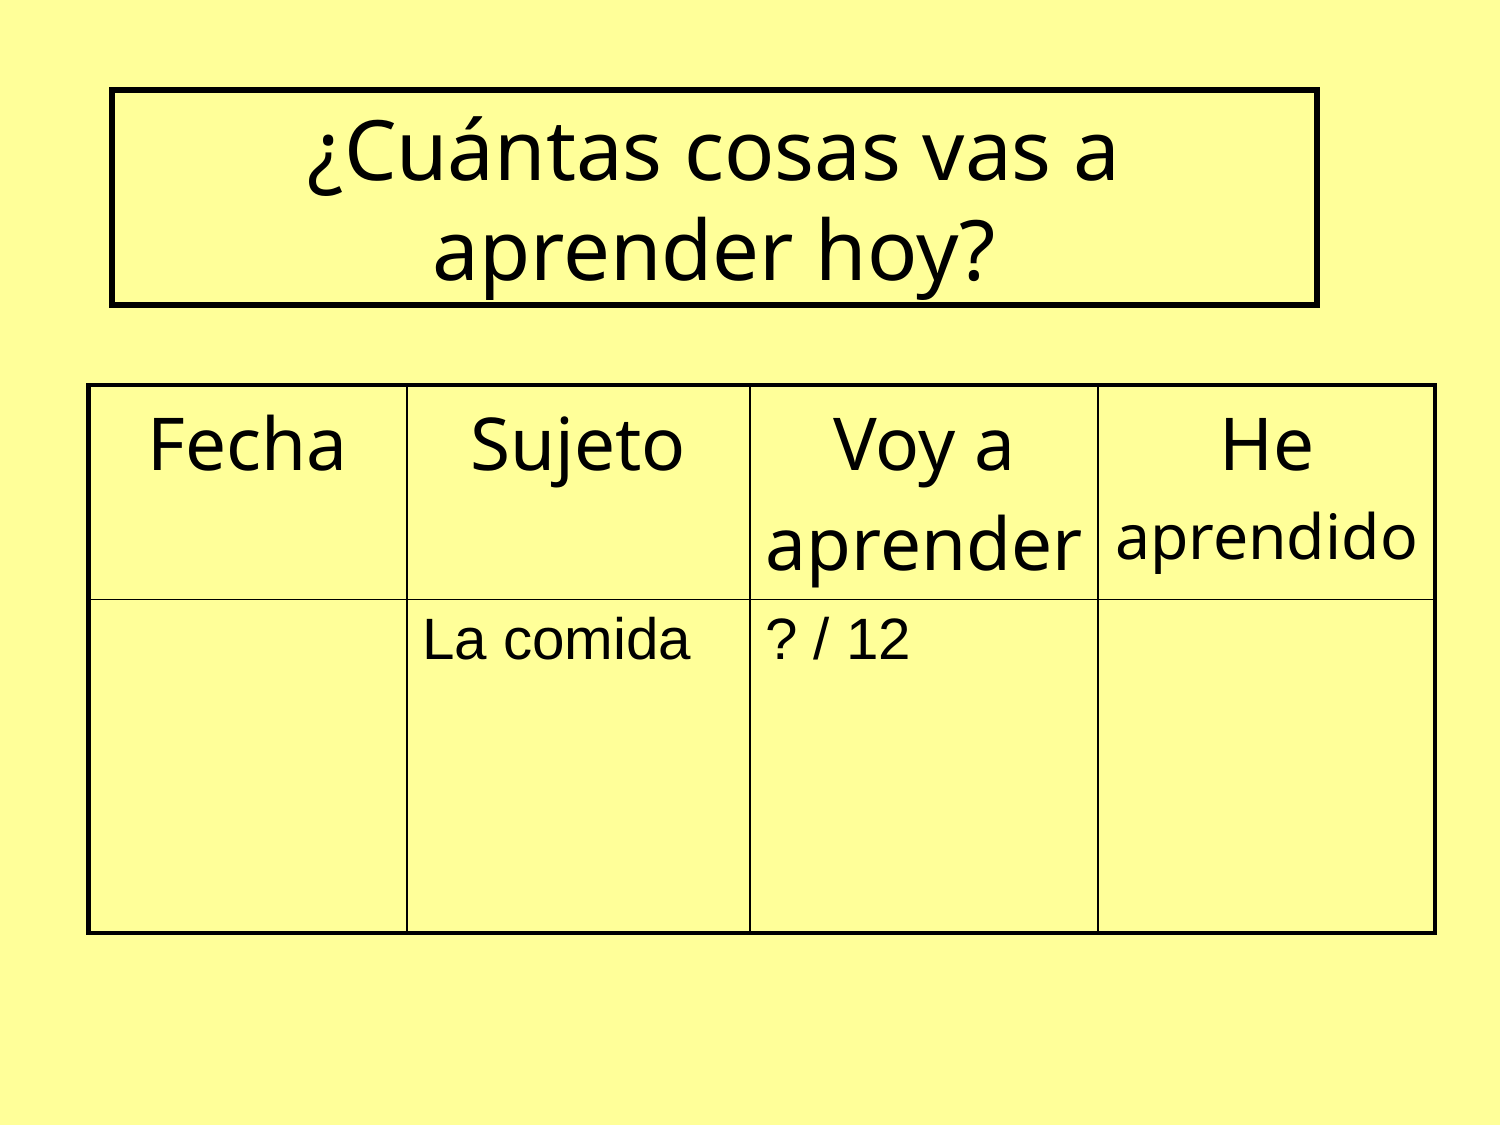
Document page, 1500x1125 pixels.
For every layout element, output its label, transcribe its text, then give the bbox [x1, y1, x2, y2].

table_cell [1099, 600, 1433, 931]
table_cell ? / 12 [751, 600, 1097, 931]
table_header Sujeto [408, 387, 749, 599]
table_header Voy a aprender [751, 387, 1097, 599]
table_cell La comida [408, 600, 749, 931]
table_header Fecha [91, 387, 406, 599]
table_header He aprendido [1099, 387, 1433, 599]
table_cell [91, 600, 406, 931]
text_box ¿Cuántas cosas vas a aprender hoy? [112, 90, 1317, 305]
